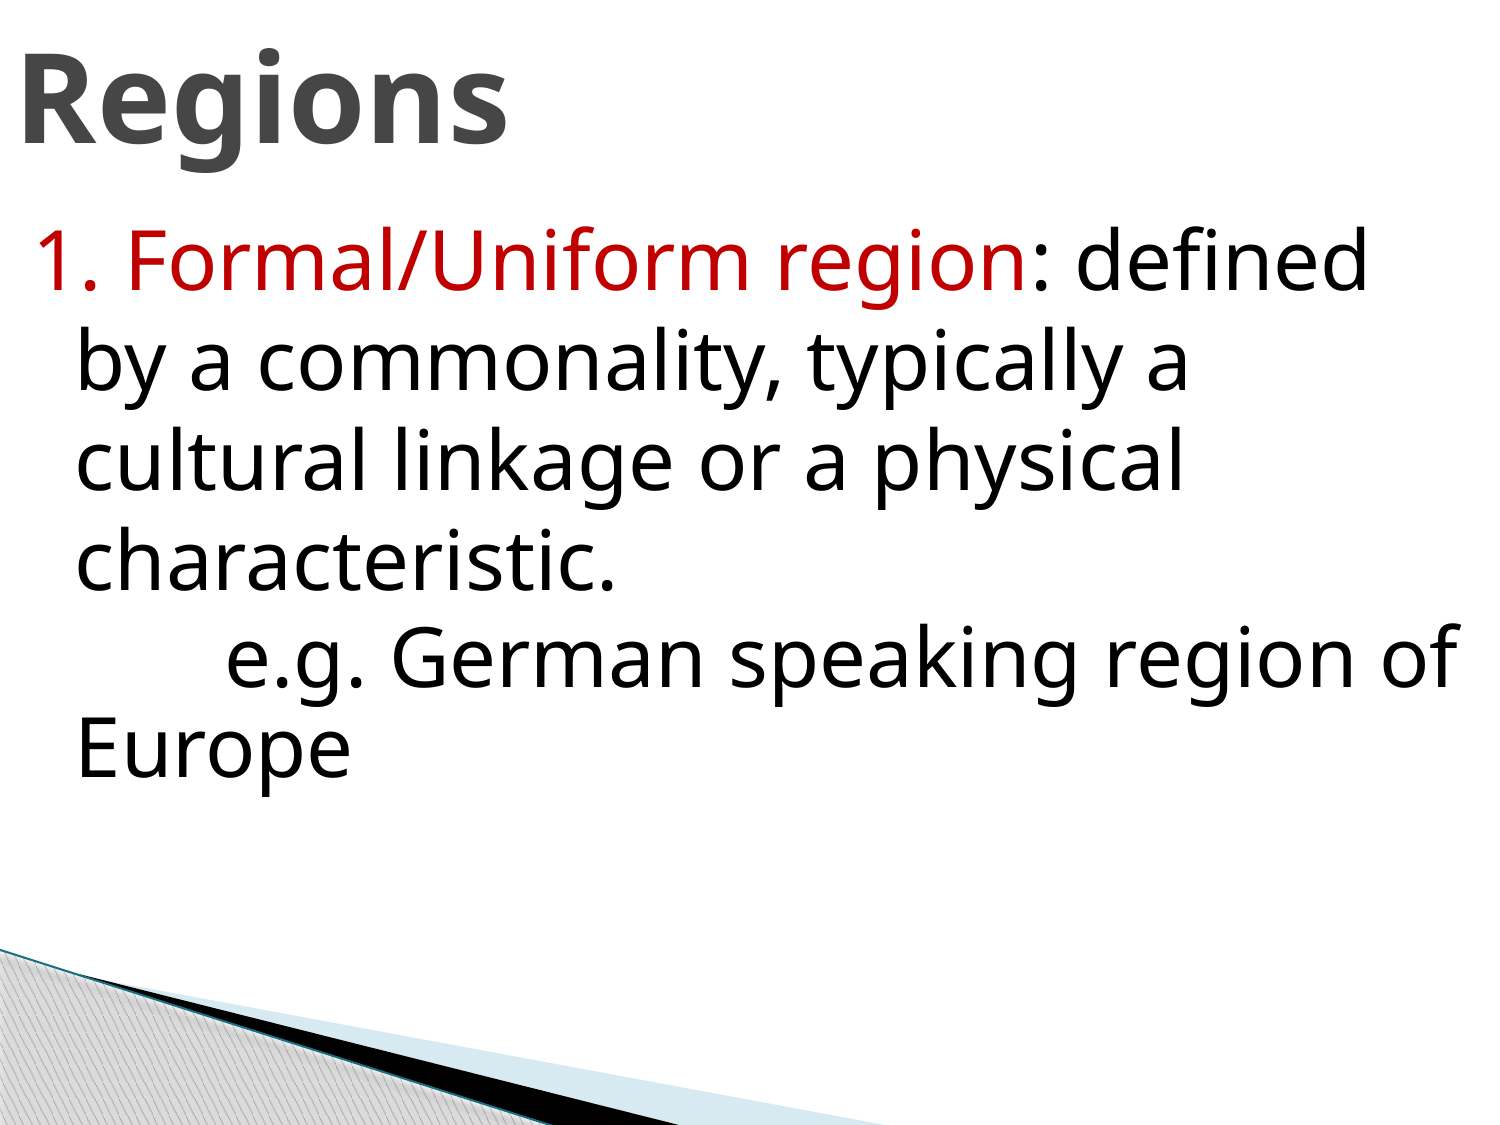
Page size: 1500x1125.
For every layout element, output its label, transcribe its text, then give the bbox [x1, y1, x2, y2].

title Regions [0, 0, 1350, 188]
list 1. Formal/Uniform region: defined by a commonality, typically a cultural linkage or a physical characteristic. e.g. German speaking region of Europe [0, 200, 1500, 1000]
